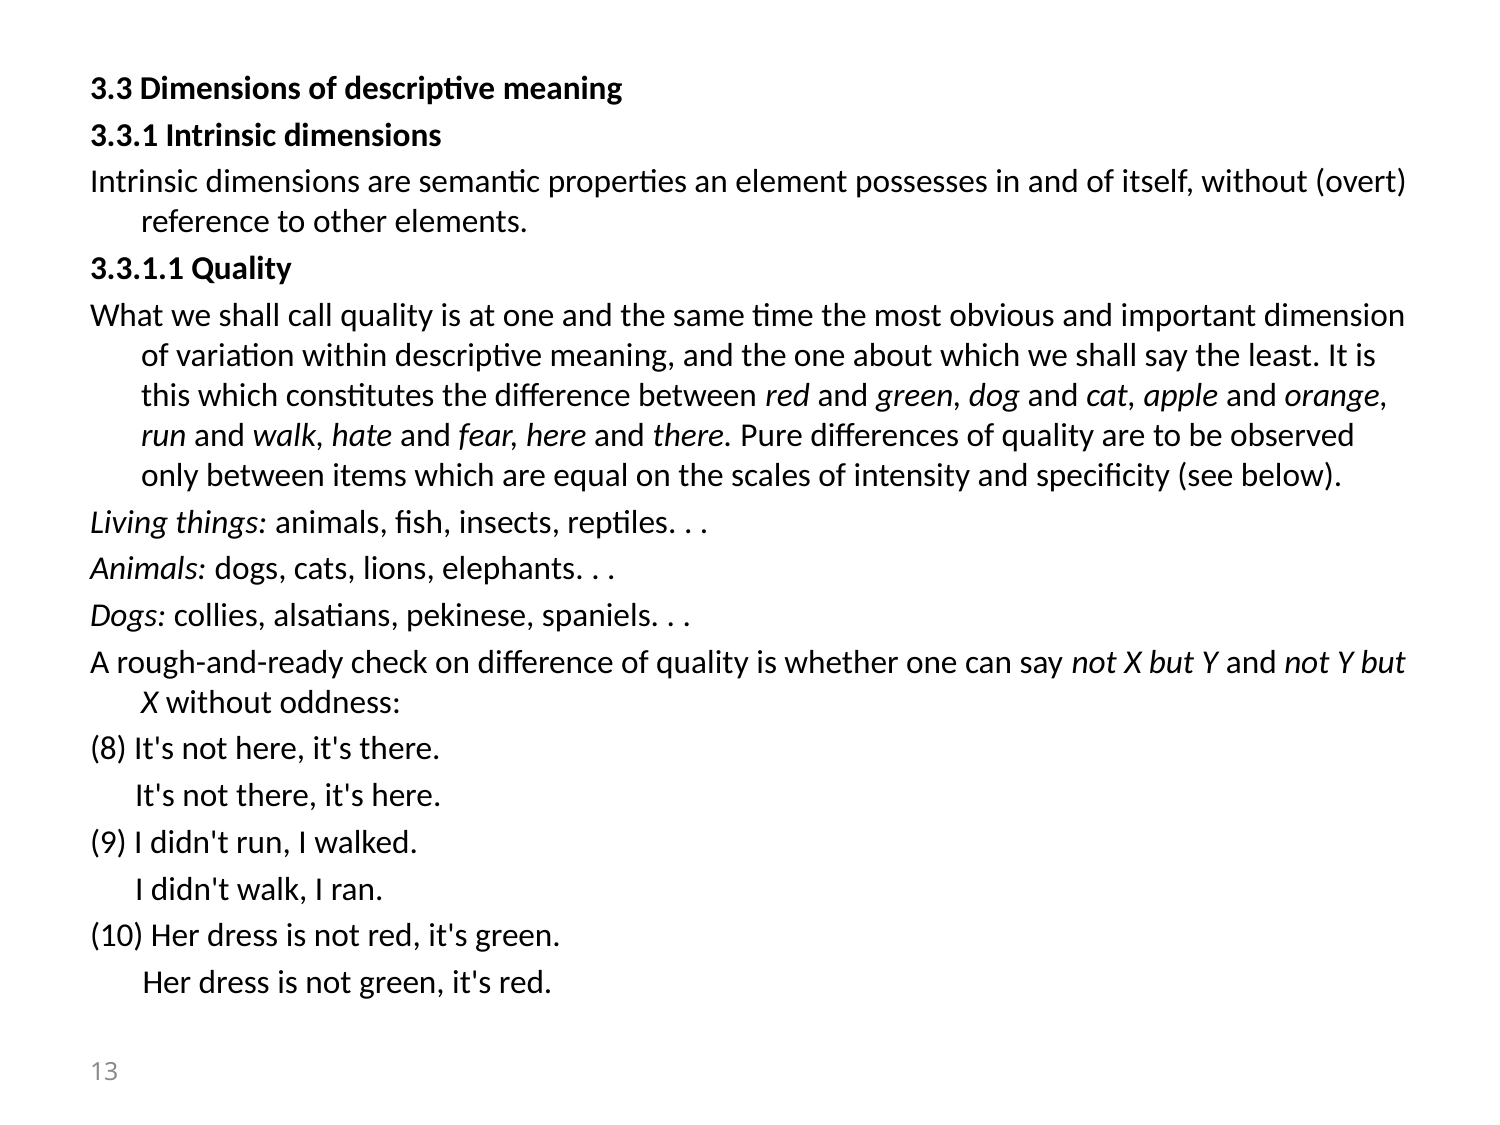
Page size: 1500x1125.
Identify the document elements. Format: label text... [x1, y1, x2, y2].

list 3.3 Dimensions of descriptive meaning 3.3.1 Intrinsic dimensions Intrinsic dimensions are semantic properties an element possesses in and of itself, without (overt) reference to other elements. 3.3.1.1 Quality What we shall call quality is at one and the same time the most obvious and important dimension of variation within descriptive meaning, and the one about which we shall say the least. It is this which constitutes the difference between red and green, dog and cat, apple and orange, run and walk, hate and fear, here and there. Pure differences of quality are to be observed only between items which are equal on the scales of intensity and specificity (see below). Living things: animals, fish, insects, reptiles. . . Animals: dogs, cats, lions, elephants. . . Dogs: collies, alsatians, pekinese, spaniels. . . A rough-and-ready check on difference of quality is whether one can say not X but Y and not Y but X without oddness: (8) It's not here, it's there. It's not there, it's here. (9) I didn't run, I walked. I didn't walk, I ran. (10) Her dress is not red, it's green. Her dress is not green, it's red. [75, 58, 1425, 1043]
slide_number 13 [75, 1042, 425, 1103]
